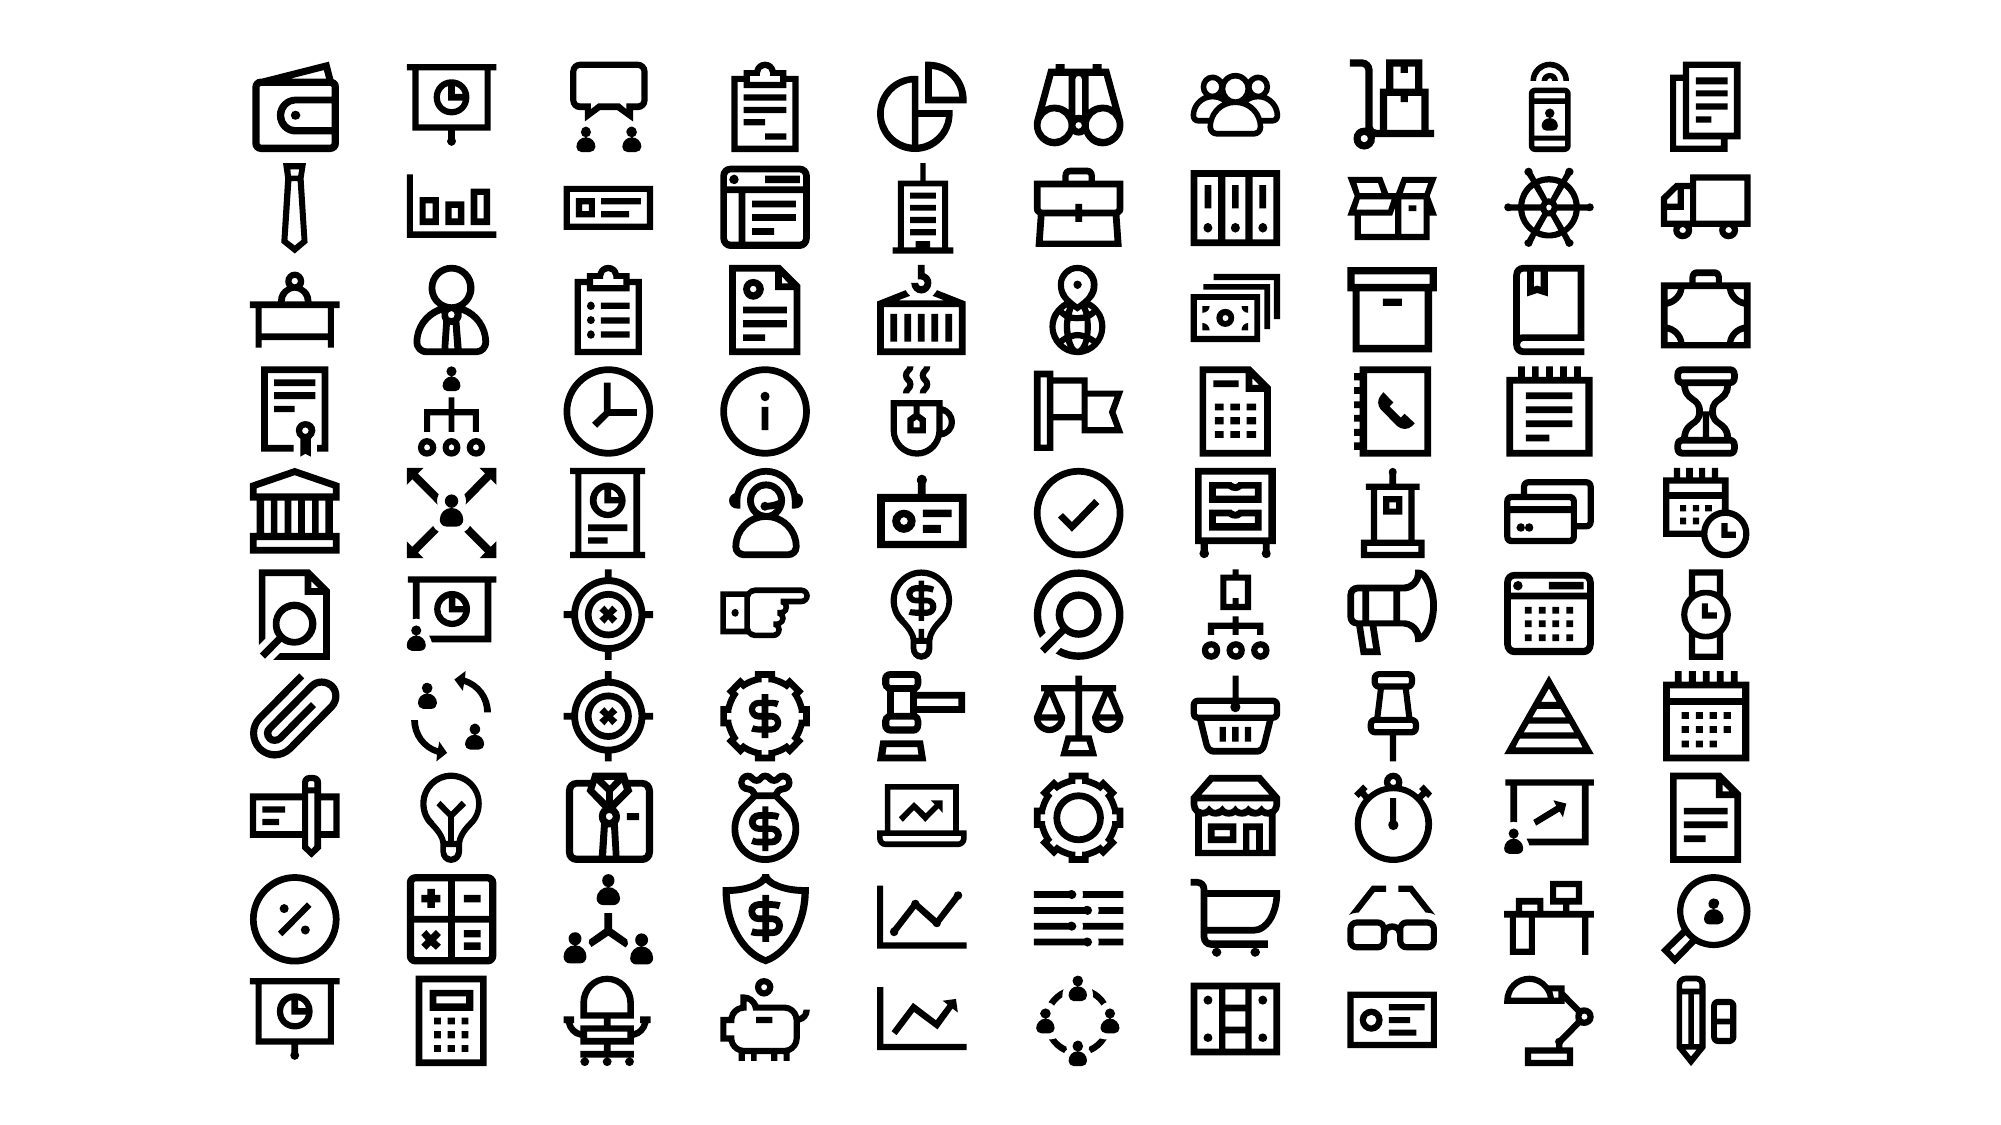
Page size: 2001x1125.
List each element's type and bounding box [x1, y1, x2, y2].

text_box [413, 264, 490, 356]
text_box [1098, 907, 1124, 914]
text_box [249, 467, 340, 554]
text_box [439, 494, 464, 527]
text_box [892, 163, 954, 254]
text_box [1049, 264, 1106, 356]
text_box [406, 64, 497, 146]
text_box [1033, 467, 1124, 559]
text_box [1251, 641, 1270, 660]
text_box [424, 397, 479, 432]
text_box [1504, 675, 1594, 755]
text_box [722, 874, 809, 965]
text_box [563, 185, 654, 230]
text_box [1220, 569, 1252, 611]
text_box [415, 975, 487, 1067]
text_box [1660, 874, 1751, 965]
text_box [1347, 267, 1437, 353]
text_box [1367, 671, 1420, 762]
text_box [1505, 779, 1594, 846]
text_box [1207, 616, 1264, 635]
text_box [1504, 880, 1594, 955]
text_box [630, 933, 654, 965]
text_box [1203, 284, 1271, 330]
text_box [565, 772, 654, 863]
text_box [732, 481, 800, 559]
text_box [442, 438, 461, 457]
text_box [925, 61, 967, 104]
text_box [454, 671, 491, 713]
text_box [1190, 982, 1281, 1056]
text_box [411, 720, 448, 762]
text_box [406, 174, 497, 238]
text_box [420, 772, 482, 863]
text_box [563, 366, 654, 457]
text_box [1660, 174, 1751, 240]
text_box [911, 264, 932, 294]
text_box [877, 784, 967, 848]
text_box [1048, 1038, 1067, 1054]
text_box [563, 671, 654, 762]
text_box [417, 438, 437, 457]
text_box [1711, 998, 1737, 1045]
text_box [465, 723, 485, 750]
text_box [1033, 569, 1124, 660]
text_box [1663, 671, 1750, 762]
text_box [249, 271, 340, 348]
text_box [1349, 885, 1387, 915]
text_box [574, 264, 642, 356]
text_box [1347, 991, 1437, 1049]
text_box [1504, 975, 1594, 1067]
text_box [890, 569, 953, 660]
text_box [1033, 167, 1124, 247]
text_box [1033, 890, 1077, 900]
text_box [1670, 61, 1741, 152]
text_box [890, 400, 955, 457]
text_box [720, 165, 810, 249]
text_box [1098, 938, 1124, 946]
text_box [1036, 1008, 1055, 1034]
text_box [406, 467, 439, 505]
text_box [729, 264, 801, 356]
text_box [731, 61, 799, 153]
text_box [1195, 467, 1276, 559]
text_box [1190, 774, 1281, 857]
text_box [1068, 975, 1088, 1002]
text_box [1347, 569, 1437, 656]
text_box [720, 366, 810, 457]
text_box [1354, 366, 1432, 457]
text_box [1068, 1040, 1088, 1067]
text_box [466, 438, 486, 457]
text_box [407, 576, 497, 643]
text_box [731, 772, 800, 863]
text_box [406, 625, 426, 651]
text_box [1504, 571, 1594, 656]
text_box [877, 474, 967, 549]
text_box [1033, 921, 1077, 931]
text_box [1033, 772, 1124, 863]
text_box [596, 874, 621, 906]
text_box [720, 994, 810, 1061]
text_box [442, 366, 461, 392]
text_box [1504, 479, 1594, 545]
text_box [1360, 467, 1425, 559]
text_box [1681, 569, 1731, 660]
text_box [1663, 467, 1750, 559]
text_box [1033, 64, 1124, 147]
text_box [563, 975, 651, 1067]
text_box [1201, 641, 1221, 660]
text_box [1349, 59, 1435, 150]
text_box [1354, 772, 1433, 863]
text_box [258, 569, 330, 660]
text_box [1033, 937, 1093, 947]
text_box [1199, 366, 1271, 457]
text_box [570, 467, 646, 559]
text_box [720, 671, 810, 762]
text_box [1088, 1038, 1107, 1054]
text_box [563, 569, 654, 660]
text_box [1092, 989, 1107, 1006]
text_box [729, 467, 804, 509]
text_box [919, 366, 931, 394]
text_box [570, 61, 648, 122]
text_box [1347, 176, 1437, 241]
text_box [563, 932, 587, 964]
text_box [1530, 61, 1570, 81]
text_box [588, 913, 628, 948]
text_box [464, 526, 497, 559]
text_box [1528, 87, 1571, 153]
text_box [1513, 264, 1585, 356]
text_box [250, 673, 340, 759]
text_box [1674, 366, 1738, 457]
text_box [406, 874, 497, 965]
text_box [249, 774, 340, 858]
text_box [1506, 366, 1593, 457]
text_box [249, 978, 340, 1060]
text_box [1504, 828, 1524, 854]
text_box [754, 978, 774, 997]
text_box [877, 75, 953, 153]
text_box [1504, 167, 1594, 247]
text_box [1670, 772, 1742, 863]
text_box [1676, 975, 1706, 1067]
text_box [877, 740, 927, 762]
text_box [261, 366, 329, 452]
text_box [877, 987, 967, 1051]
text_box [1398, 885, 1436, 915]
text_box [1048, 989, 1064, 1006]
text_box [622, 126, 642, 153]
text_box [1190, 294, 1261, 343]
text_box [249, 874, 340, 965]
text_box [720, 587, 810, 639]
text_box [1347, 919, 1437, 951]
text_box [877, 290, 966, 356]
text_box [1033, 370, 1124, 451]
text_box [1033, 905, 1093, 915]
text_box [1190, 170, 1281, 247]
text_box [1190, 72, 1281, 137]
text_box [882, 671, 966, 734]
text_box [1033, 675, 1124, 757]
text_box [902, 366, 914, 394]
text_box [281, 163, 308, 254]
text_box [1660, 269, 1751, 349]
text_box [406, 526, 439, 559]
text_box [252, 61, 339, 153]
text_box [1082, 922, 1124, 930]
text_box [1082, 891, 1124, 898]
text_box [295, 421, 316, 457]
text_box [1226, 641, 1245, 660]
text_box [417, 682, 438, 709]
text_box [877, 885, 967, 949]
text_box [1213, 273, 1281, 320]
text_box [1100, 1008, 1120, 1034]
text_box [1190, 675, 1281, 755]
text_box [464, 467, 497, 505]
text_box [1190, 878, 1281, 957]
text_box [576, 126, 596, 153]
